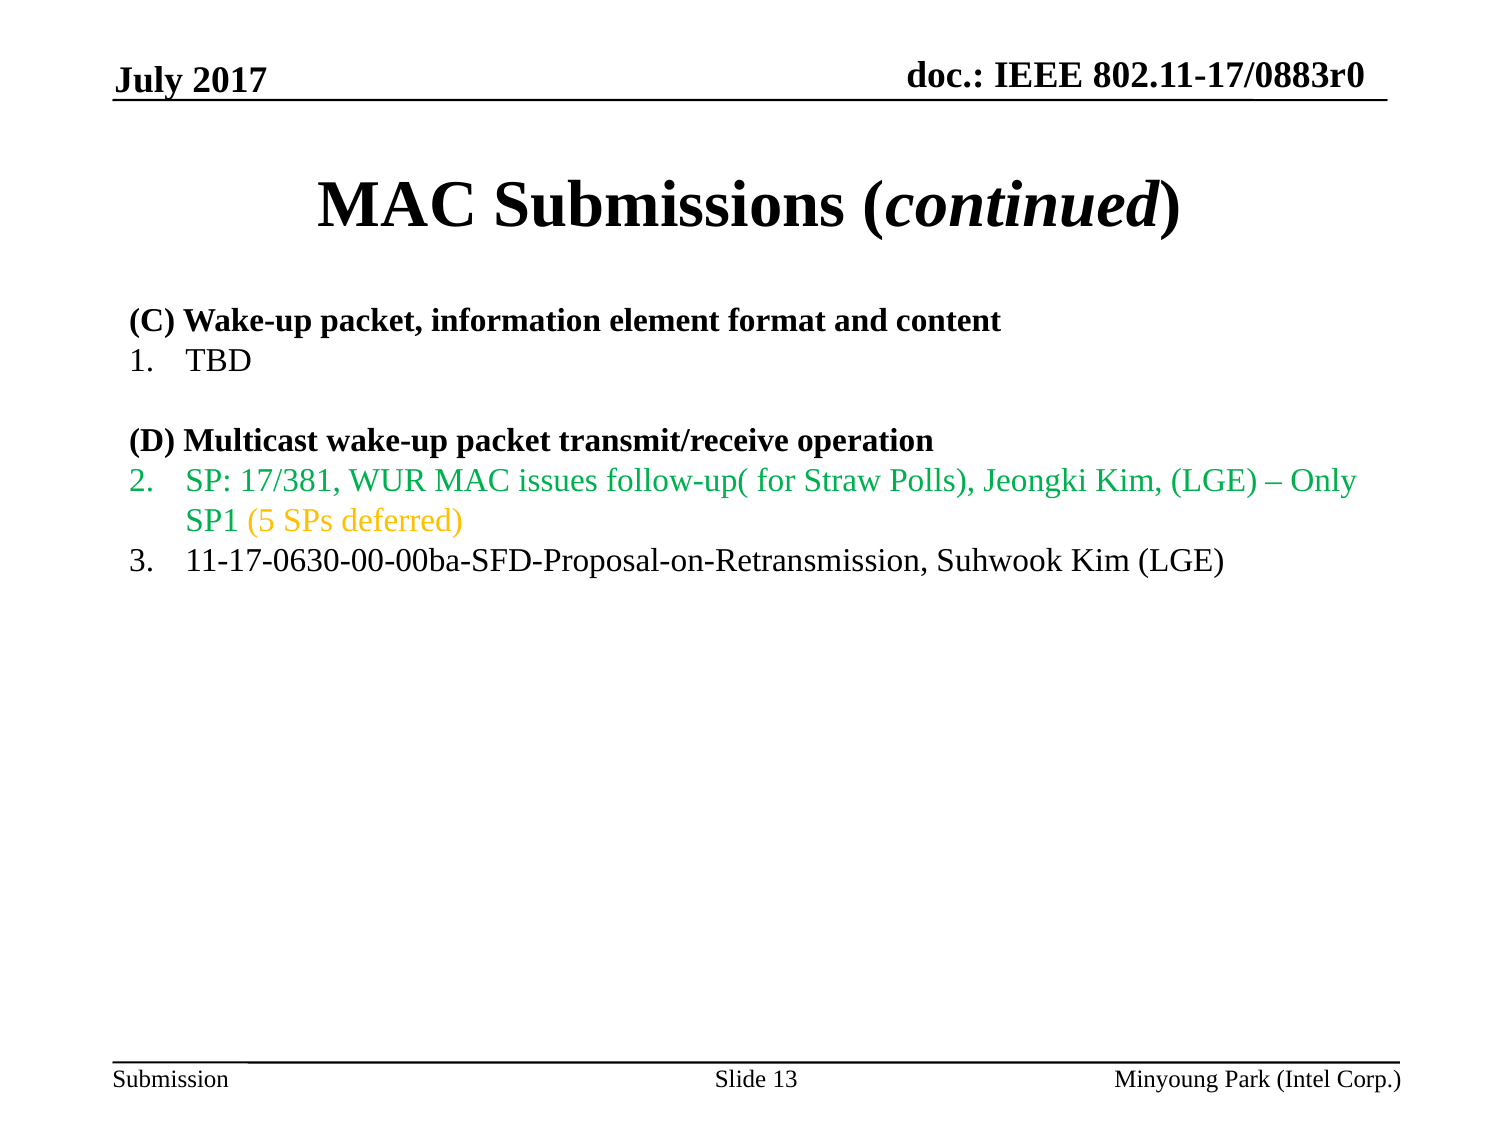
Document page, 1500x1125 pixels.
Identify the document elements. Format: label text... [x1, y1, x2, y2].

footer Minyoung Park (Intel Corp.) [949, 1061, 1402, 1093]
title MAC Submissions (continued) [112, 112, 1388, 288]
text_box (C) Wake-up packet, information element format and content TBD (D) Multicast wake-up packet transmit/receive operation SP: 17/381, WUR MAC issues follow-up( for Straw Polls), Jeongki Kim, (LGE) – Only SP1 (5 SPs deferred) 11-17-0630-00-00ba-SFD-Proposal-on-Retransmission, Suhwook Kim (LGE) [114, 291, 1388, 626]
slide_number Slide 13 [712, 1061, 800, 1093]
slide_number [114, 54, 374, 101]
